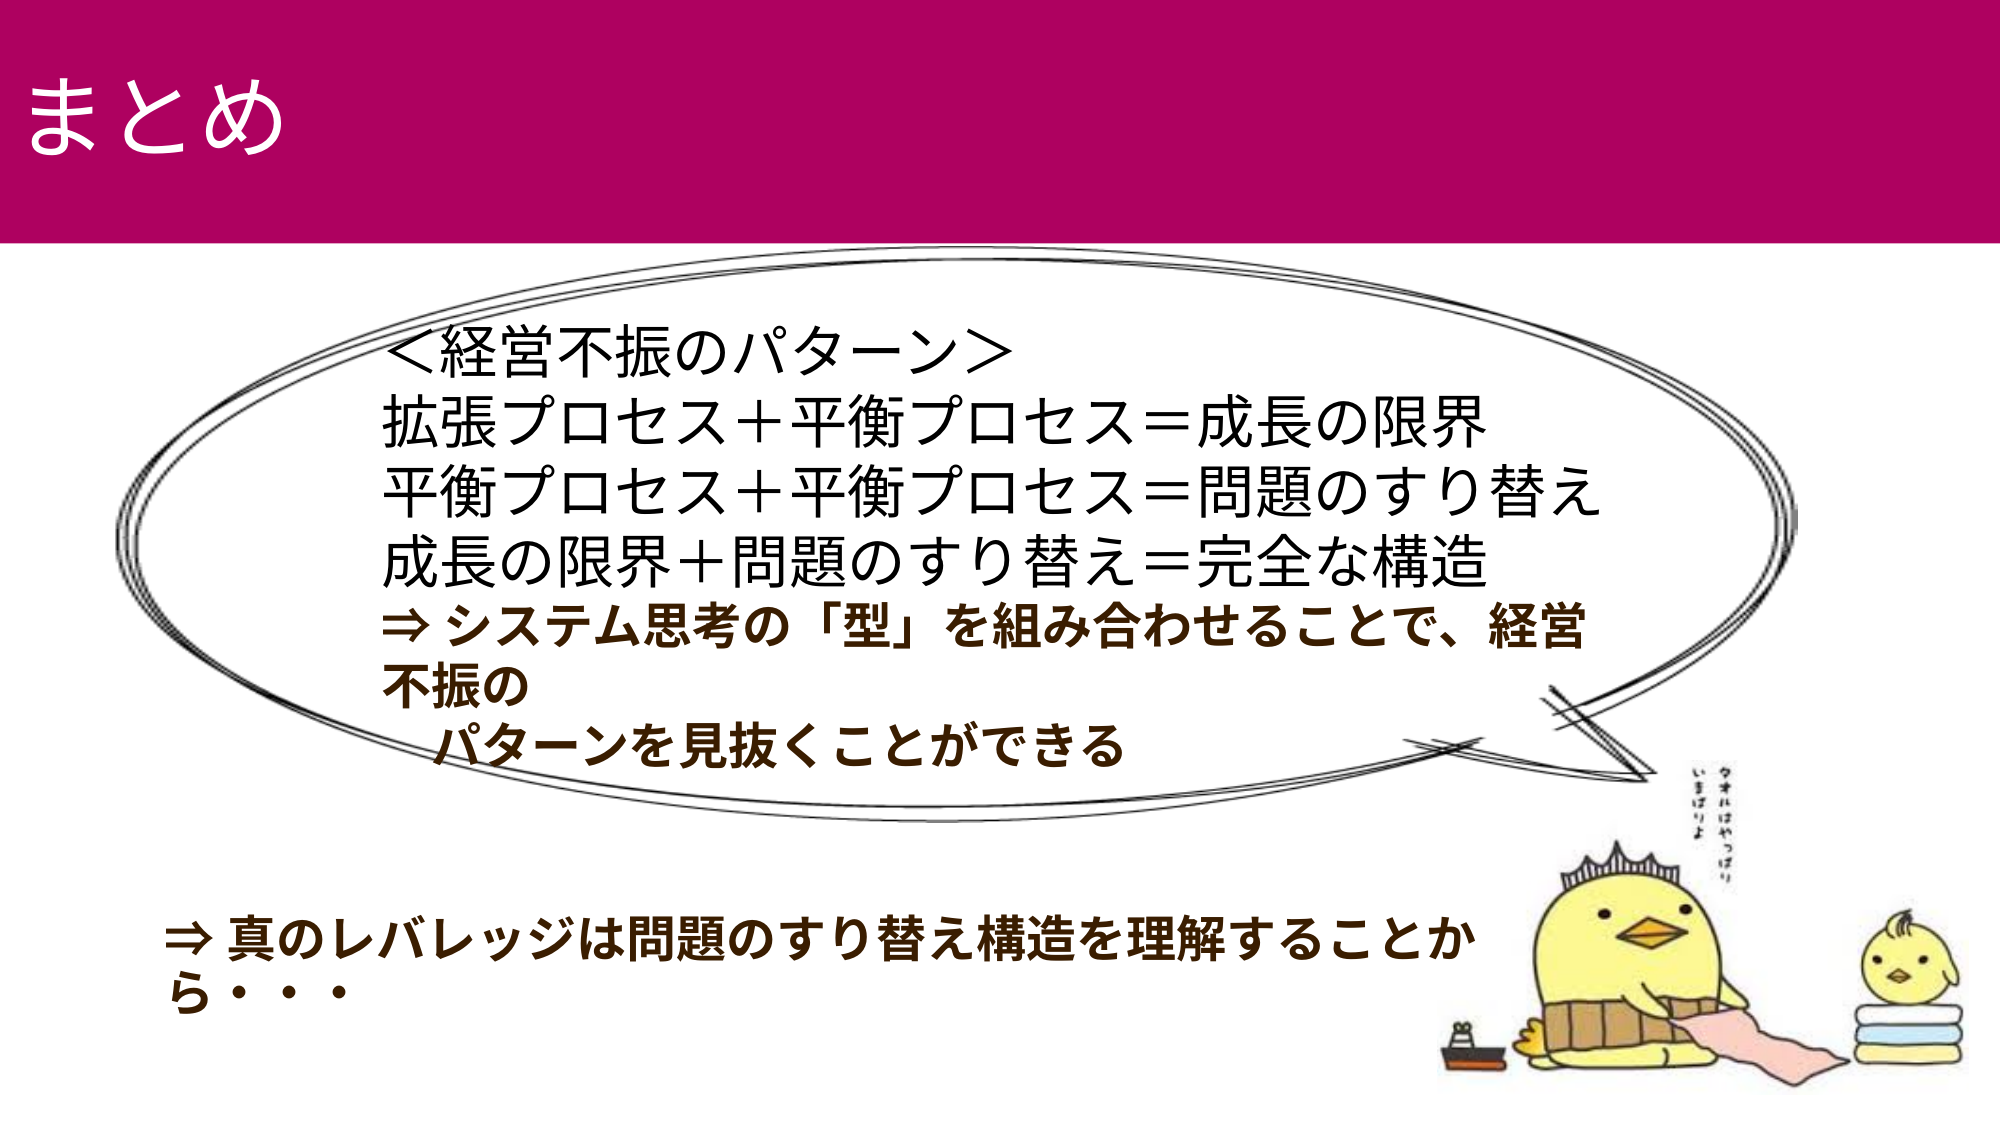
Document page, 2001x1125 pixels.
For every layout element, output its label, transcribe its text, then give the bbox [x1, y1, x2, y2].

picture [114, 246, 1969, 1095]
title まとめ [0, 0, 2000, 244]
list ⇒真のレバレッジは問題のすり替え構造を理解することから・・・ [149, 825, 1437, 1050]
